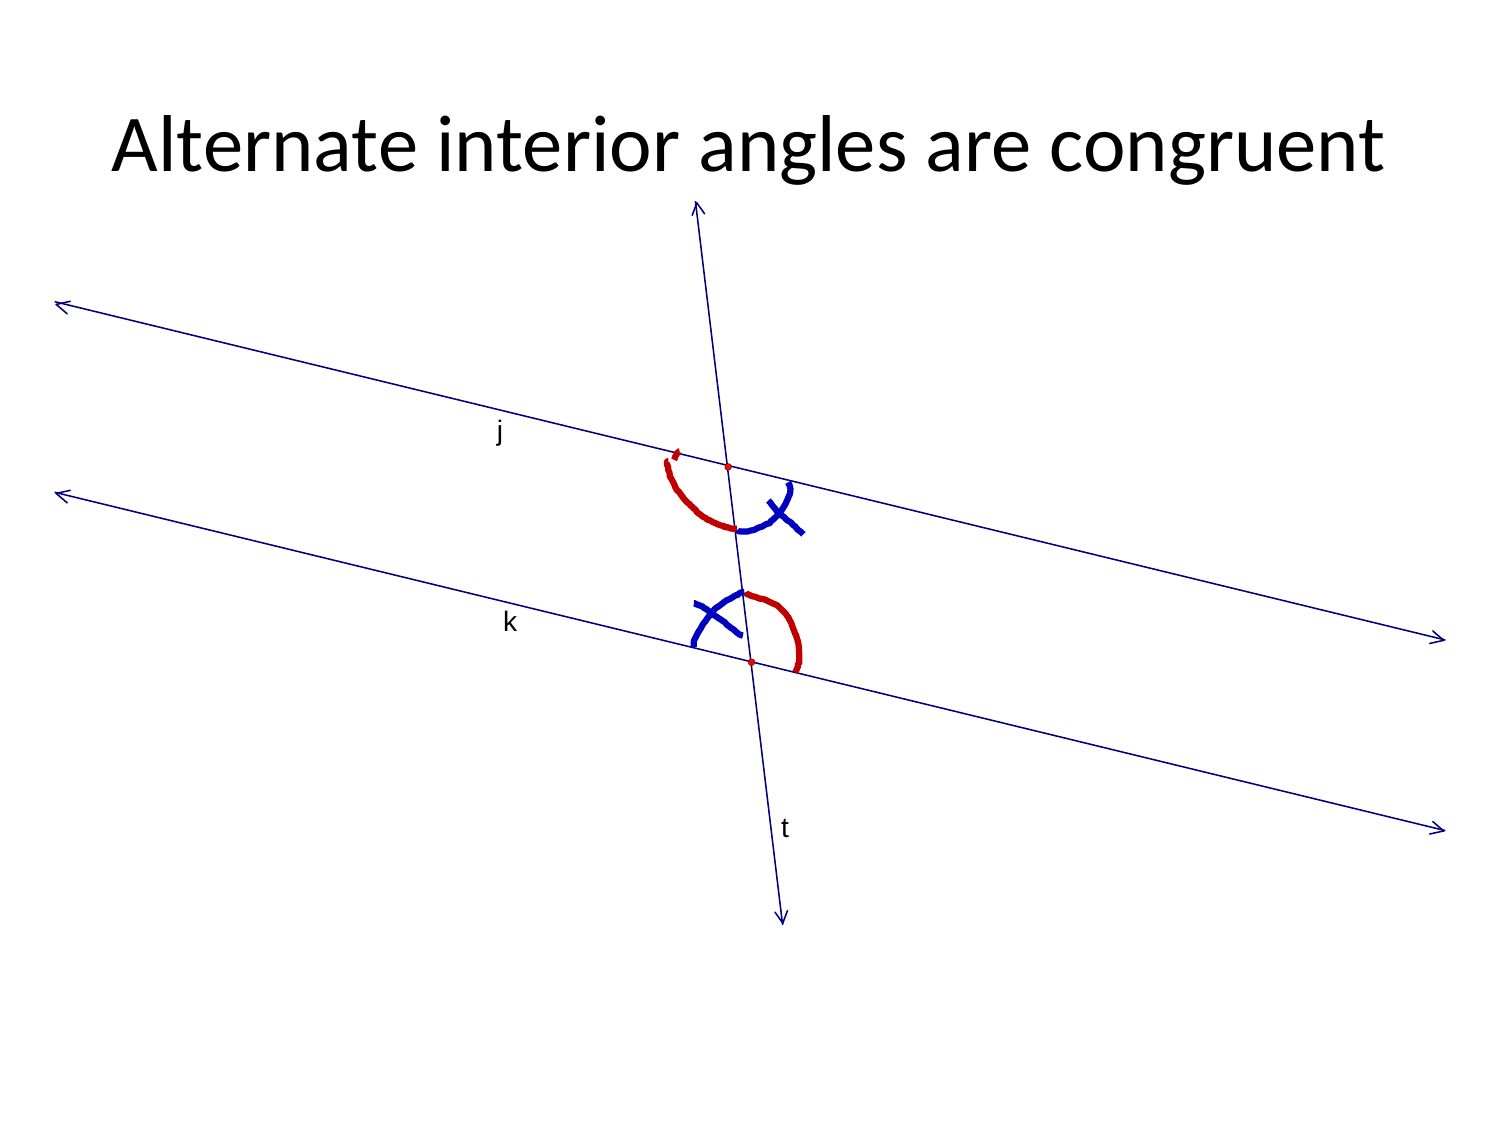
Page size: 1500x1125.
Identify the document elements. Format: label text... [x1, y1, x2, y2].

picture [54, 200, 1446, 925]
title Alternate interior angles are congruent [75, 45, 1425, 199]
